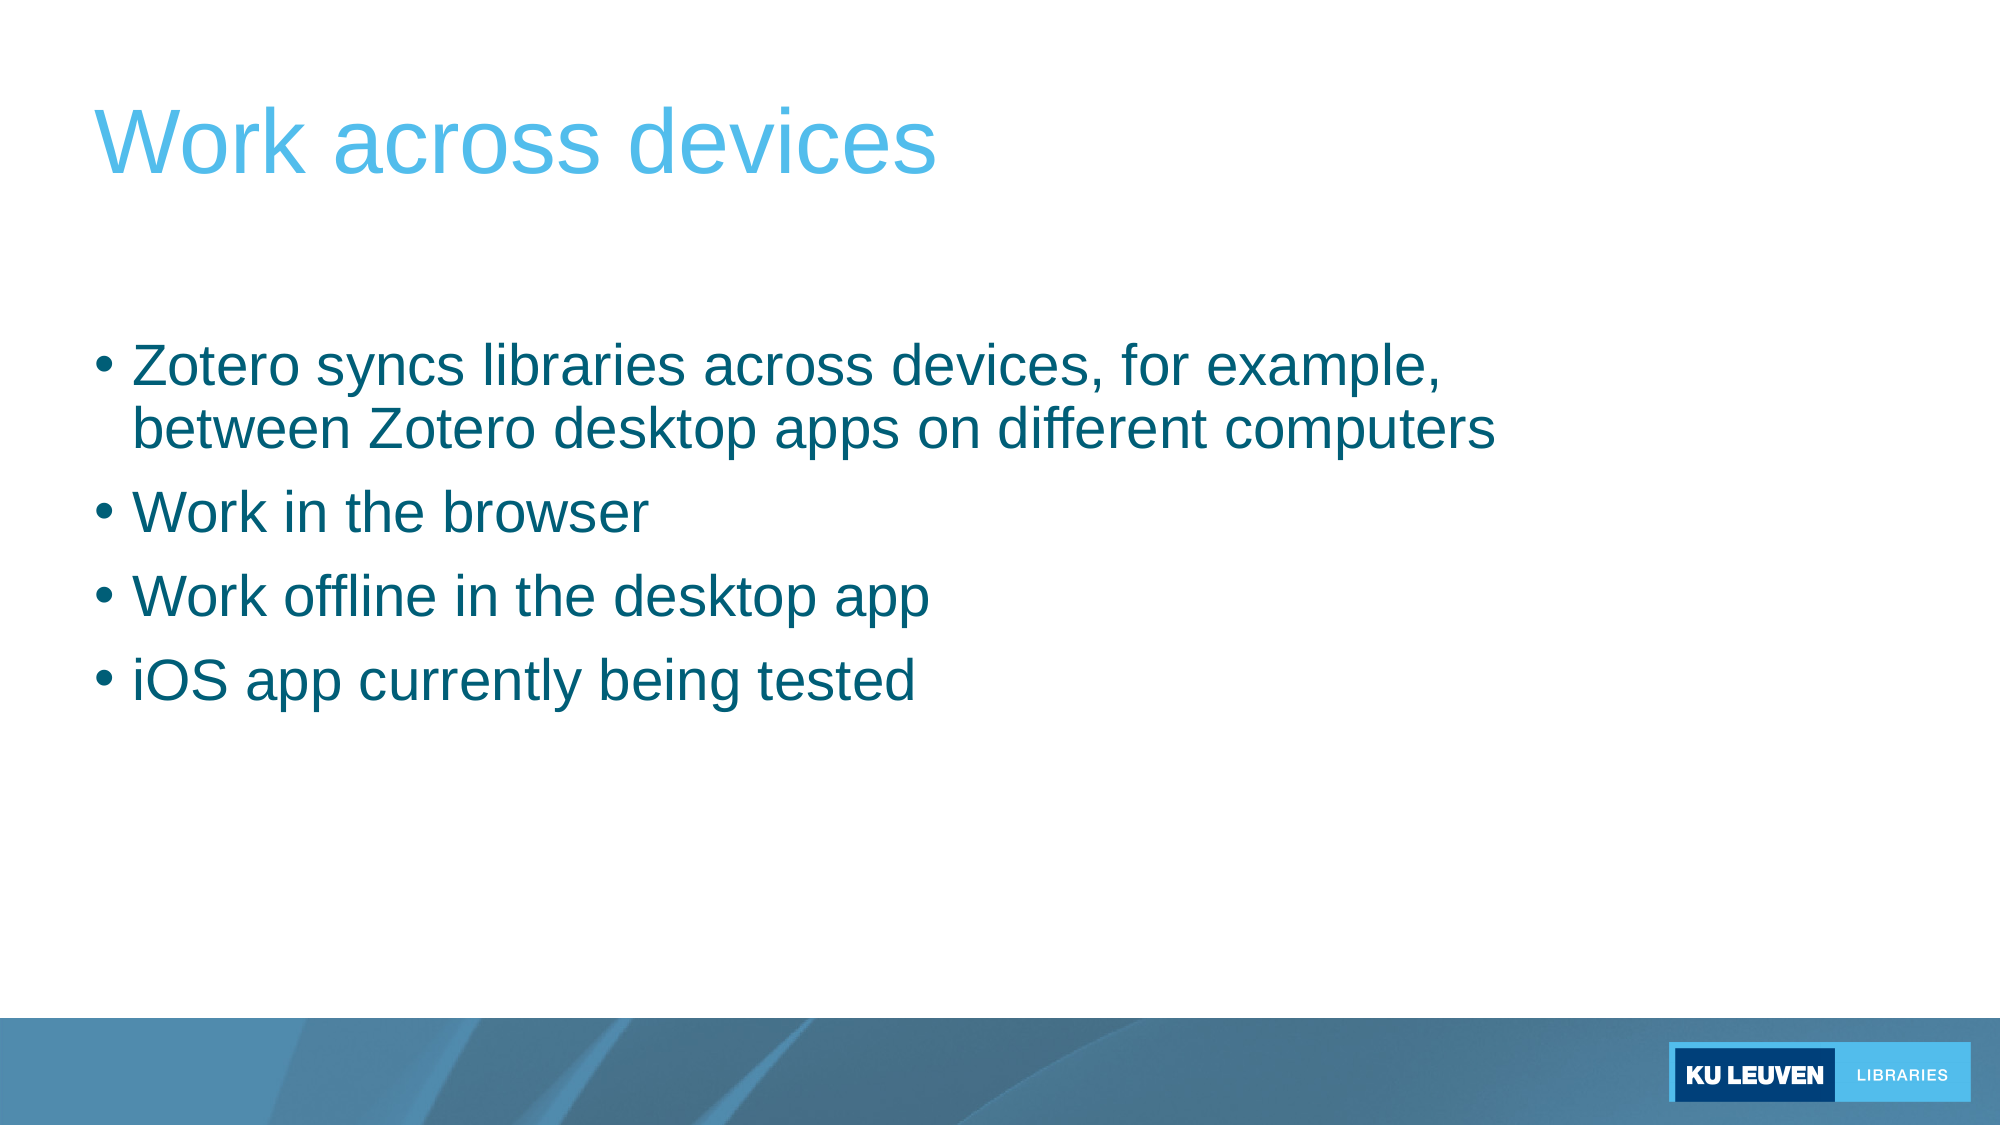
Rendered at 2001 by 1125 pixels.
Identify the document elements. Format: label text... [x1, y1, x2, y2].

picture [0, 1018, 2000, 1125]
list Zotero syncs libraries across devices, for example, between Zotero desktop apps on different computers Work in the browser Work offline in the desktop app iOS app currently being tested [94, 335, 1579, 982]
title Work across devices [94, 94, 1906, 312]
